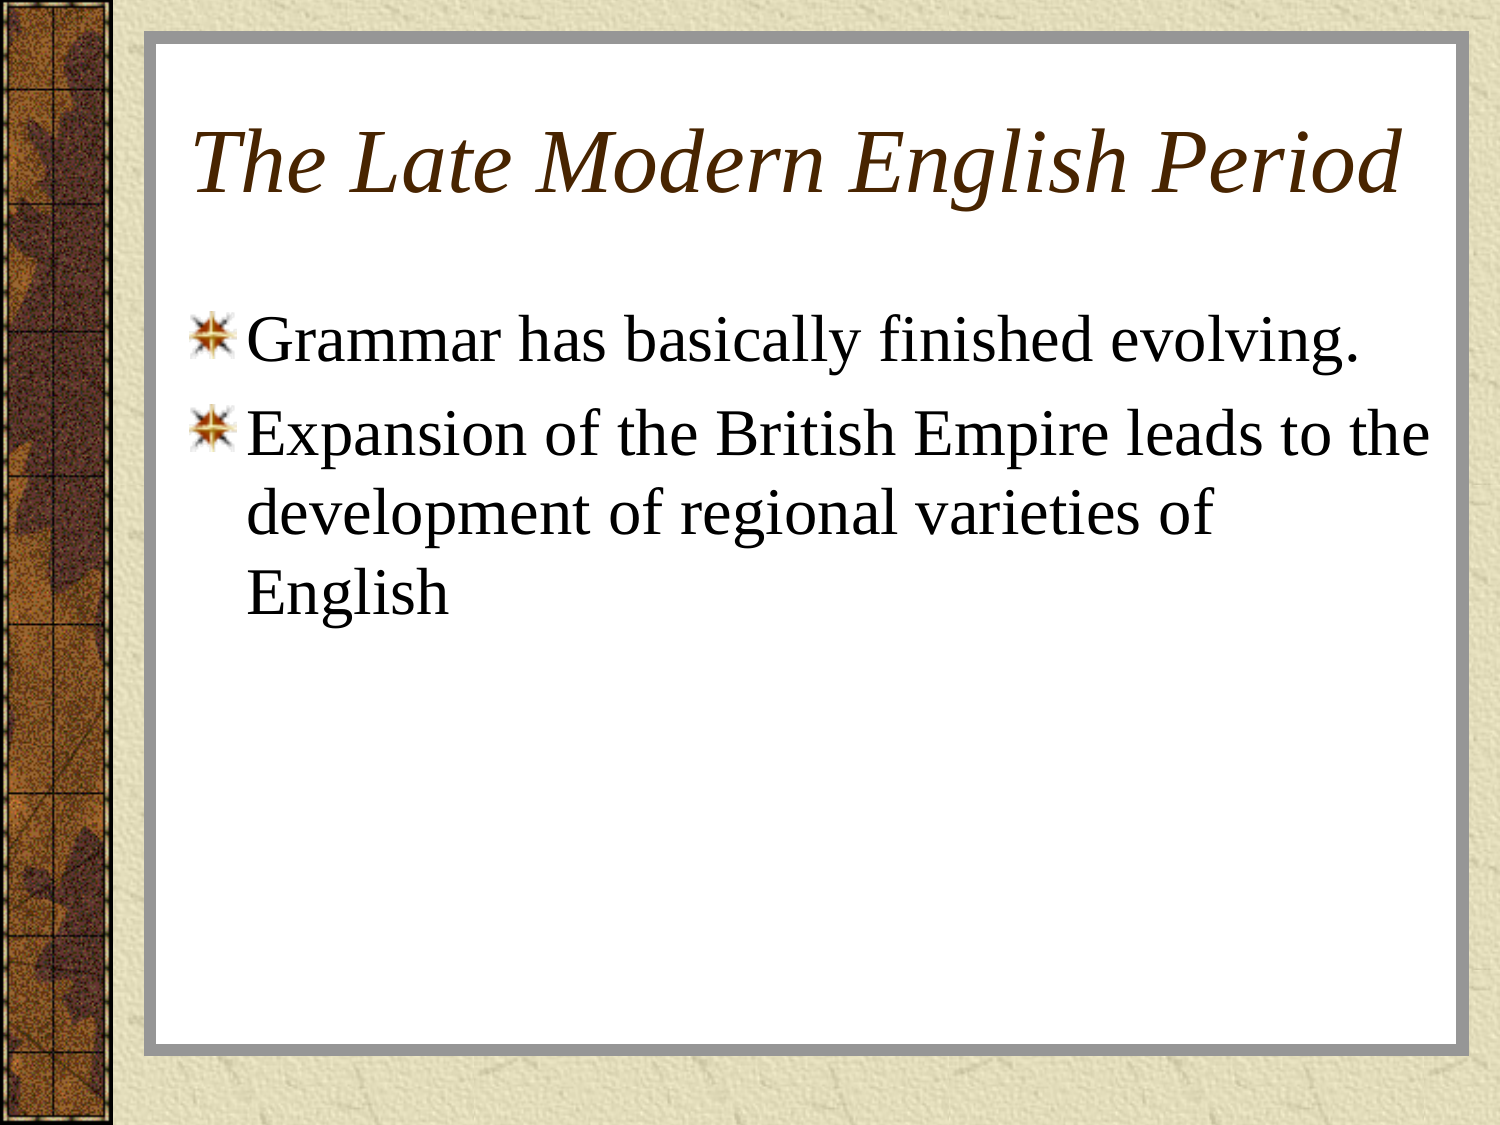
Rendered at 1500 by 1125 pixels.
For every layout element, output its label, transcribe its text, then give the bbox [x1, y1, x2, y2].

list Grammar has basically finished evolving. Expansion of the British Empire leads to the development of regional varieties of English [174, 287, 1450, 963]
title The Late Modern English Period [174, 62, 1450, 250]
picture [0, 0, 1500, 1125]
